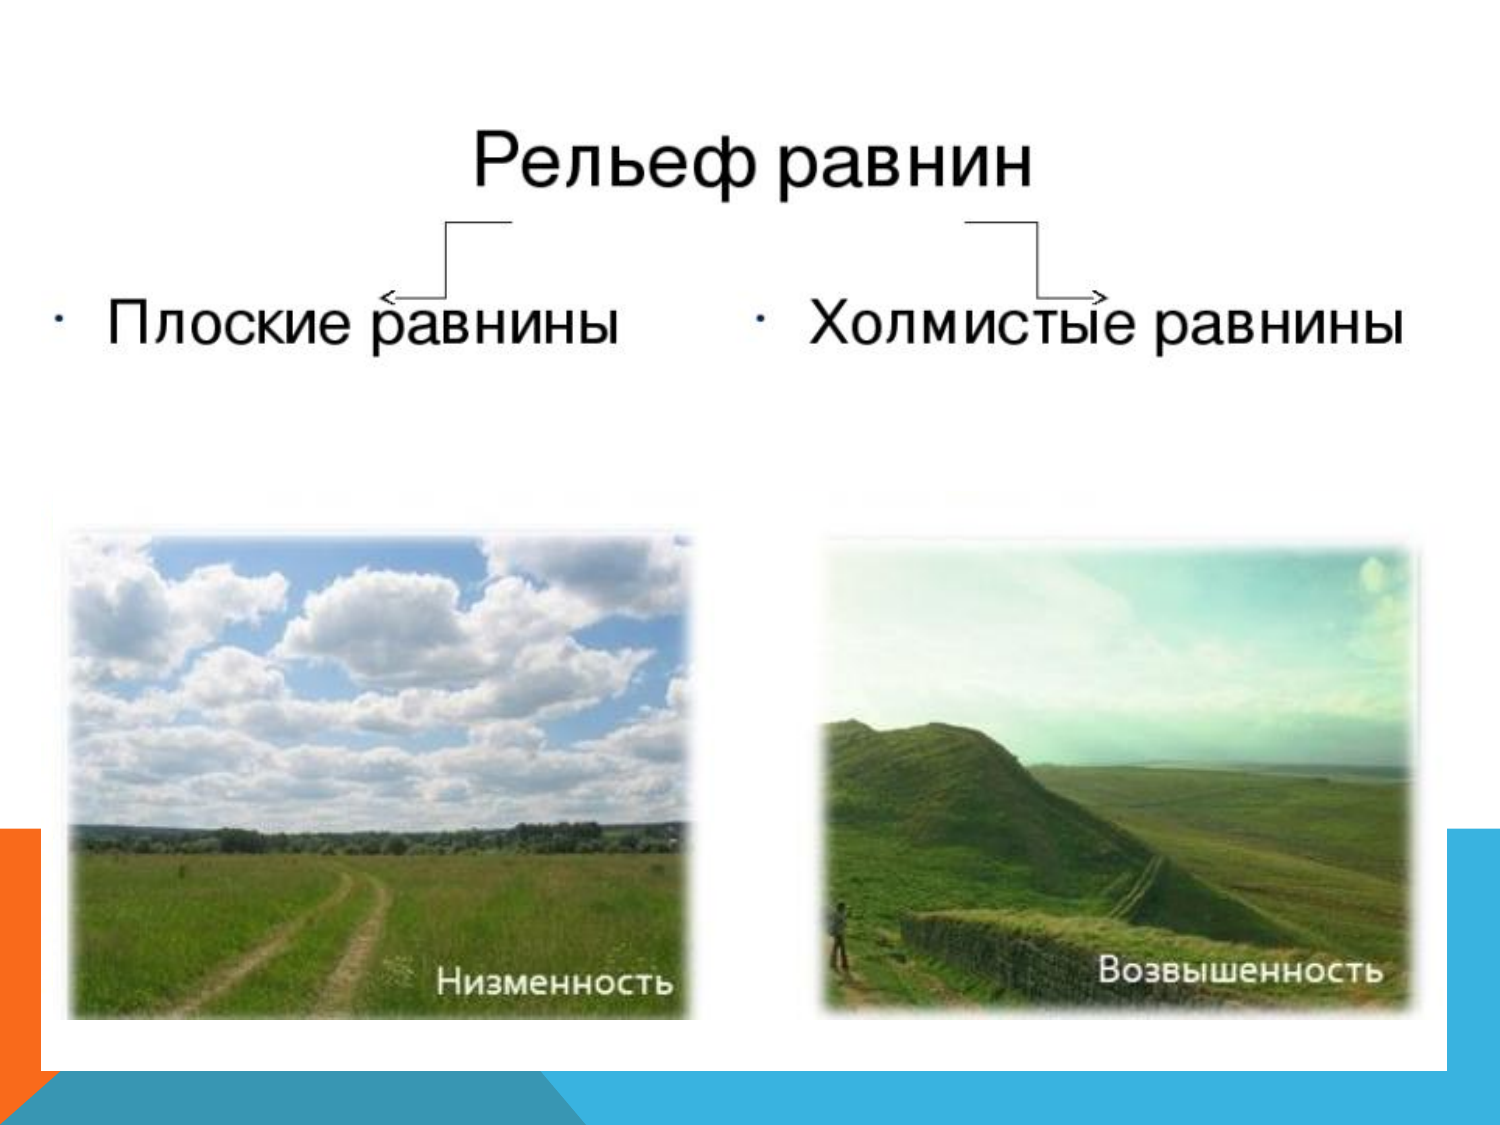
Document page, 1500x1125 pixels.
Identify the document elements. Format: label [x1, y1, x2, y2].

picture [40, 42, 1448, 1071]
